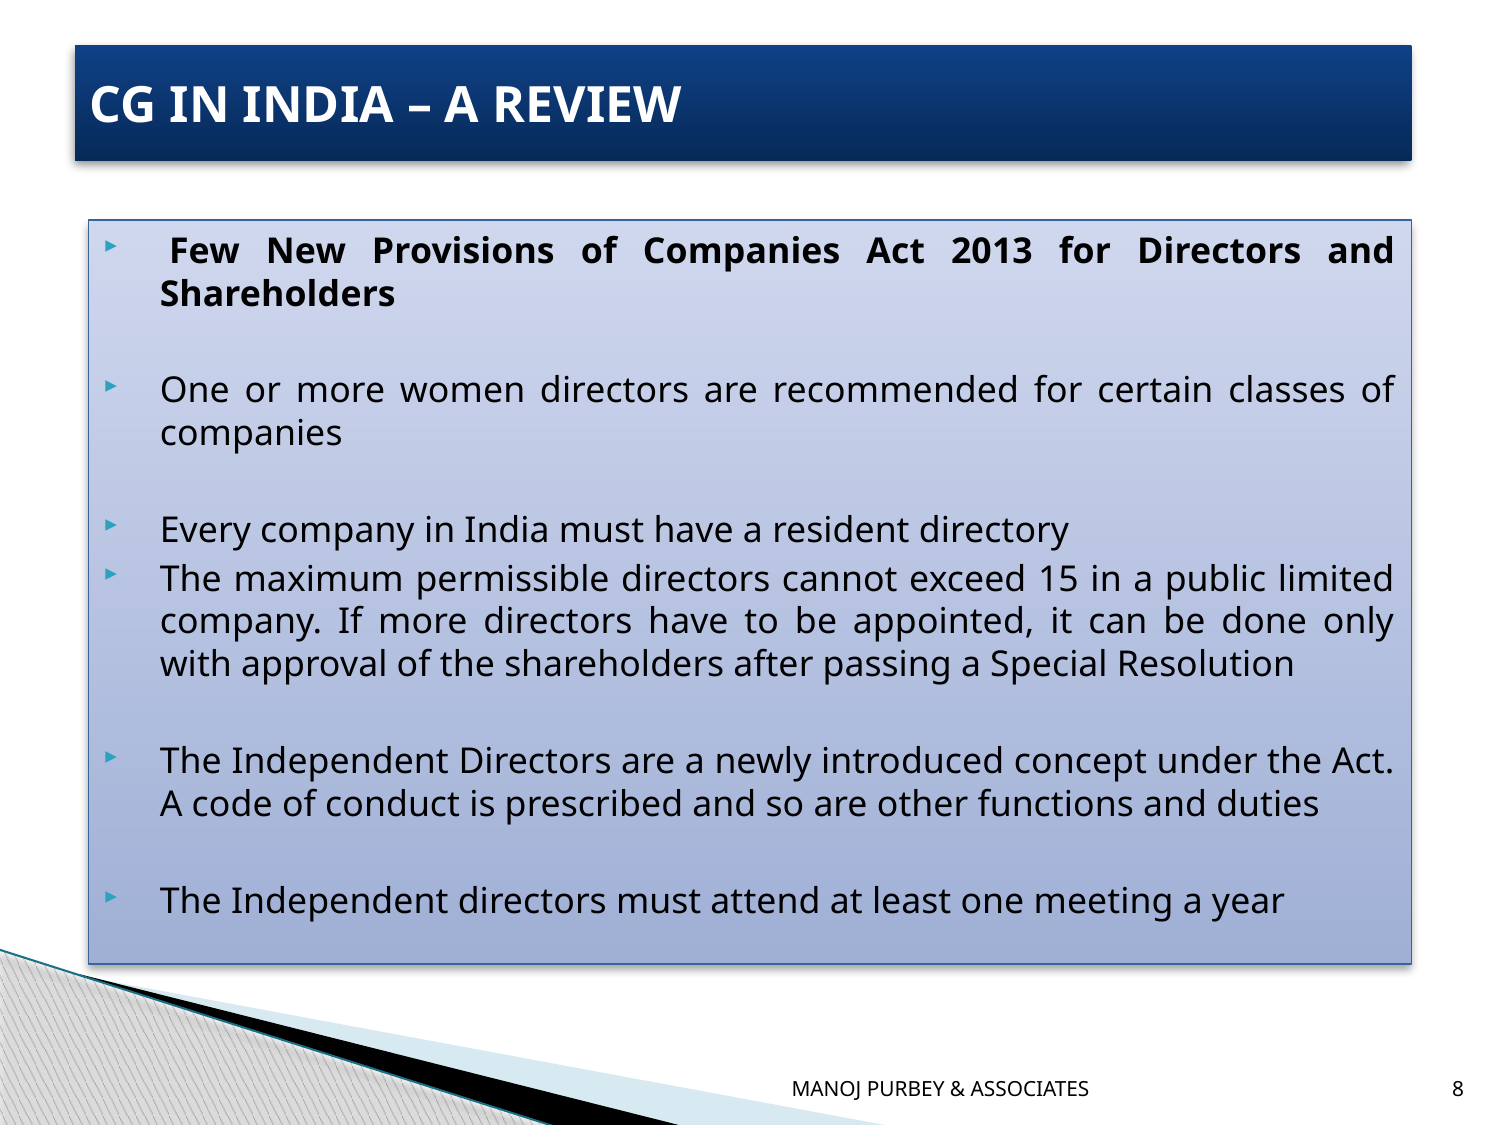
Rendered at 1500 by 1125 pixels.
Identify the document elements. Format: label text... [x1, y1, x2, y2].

slide_number 8 [1418, 1051, 1479, 1112]
list Few New Provisions of Companies Act 2013 for Directors and Shareholders One or more women directors are recommended for certain classes of companies Every company in India must have a resident directory The maximum permissible directors cannot exceed 15 in a public limited company. If more directors have to be appointed, it can be done only with approval of the shareholders after passing a Special Resolution The Independent Directors are a newly introduced concept under the Act. A code of conduct is prescribed and so are other functions and duties The Independent directors must attend at least one meeting a year [88, 219, 1412, 965]
footer MANOJ PURBEY & ASSOCIATES [718, 1051, 1105, 1112]
title CG IN INDIA – A REVIEW [75, 45, 1412, 161]
